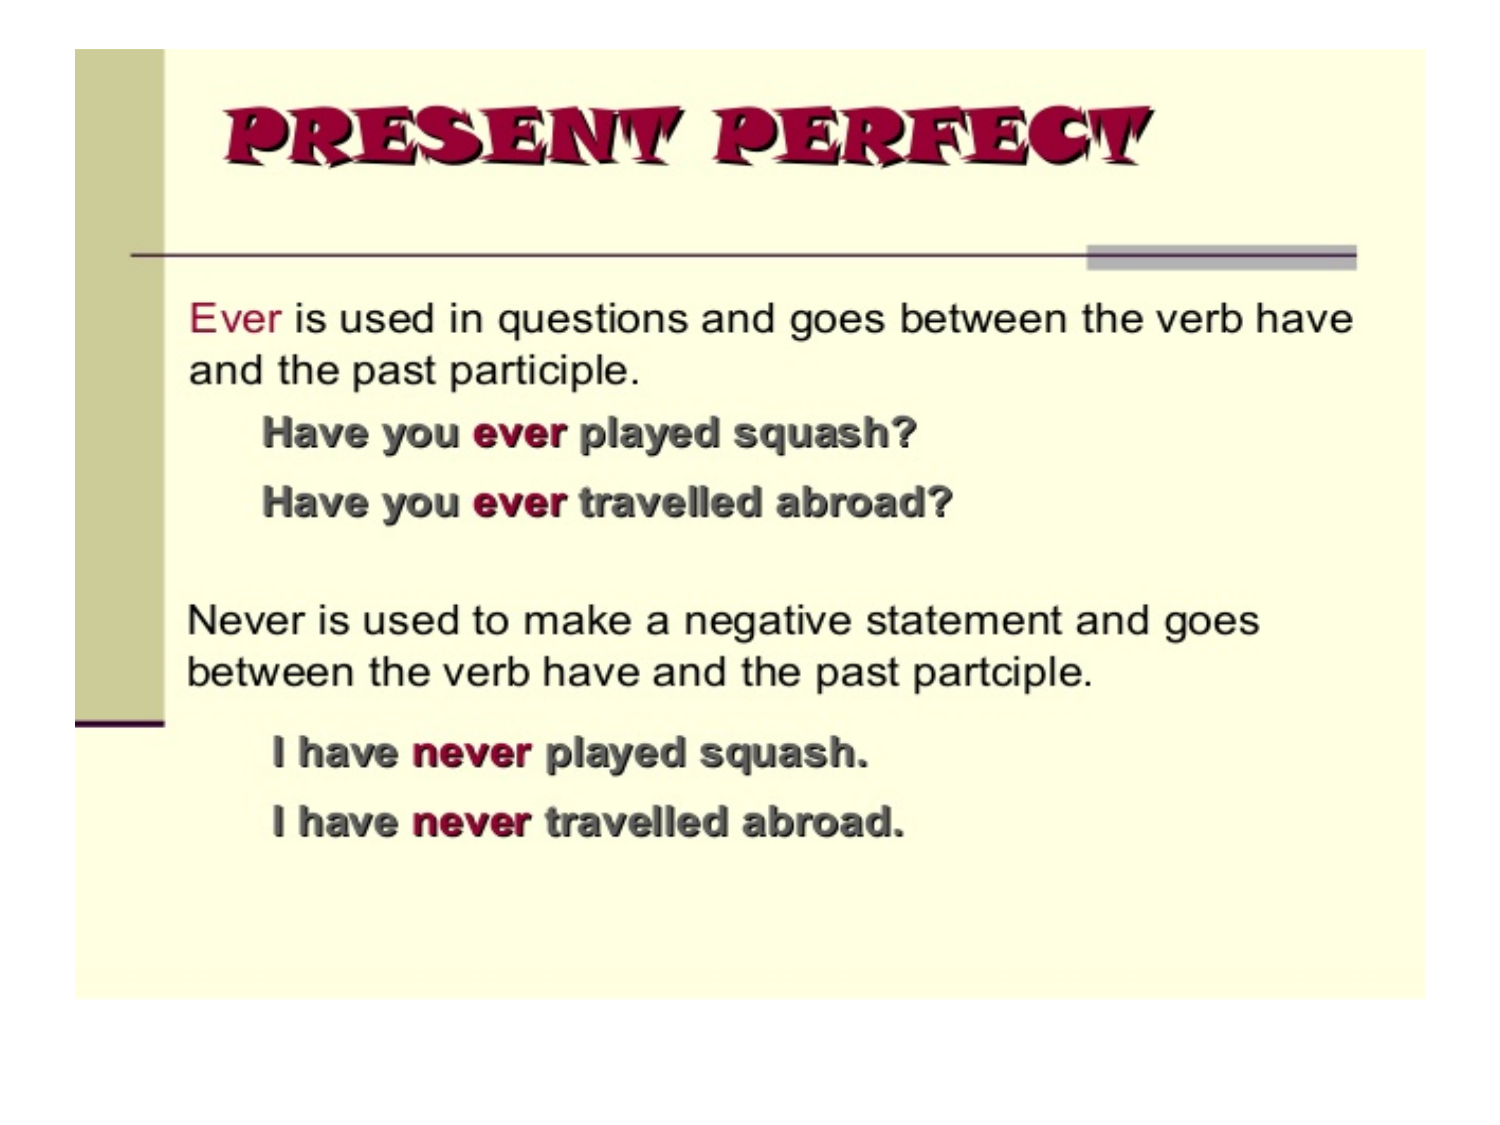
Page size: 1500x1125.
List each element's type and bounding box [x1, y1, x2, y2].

picture [74, 49, 1426, 1001]
